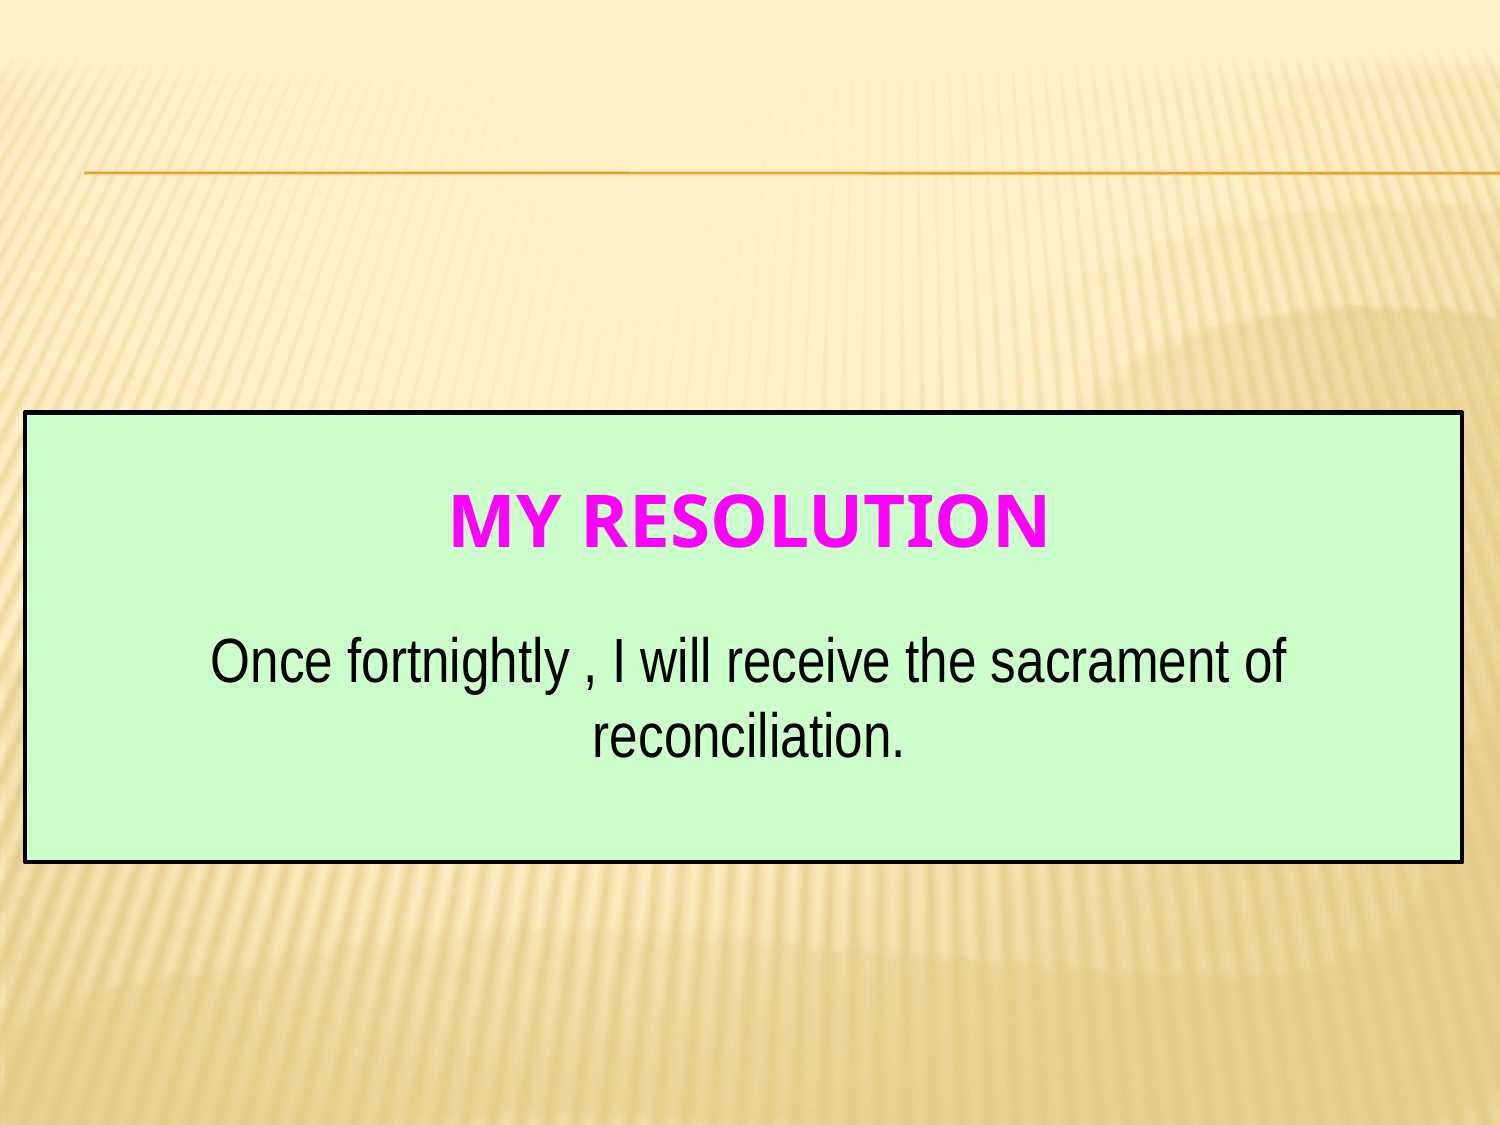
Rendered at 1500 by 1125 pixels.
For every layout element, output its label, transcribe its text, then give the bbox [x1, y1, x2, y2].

list Once fortnightly , I will receive the sacrament of reconciliation. [150, 612, 1350, 825]
title My Resolution [0, 437, 1500, 600]
text_box [23, 600, 1464, 864]
text_box [23, 410, 1464, 437]
